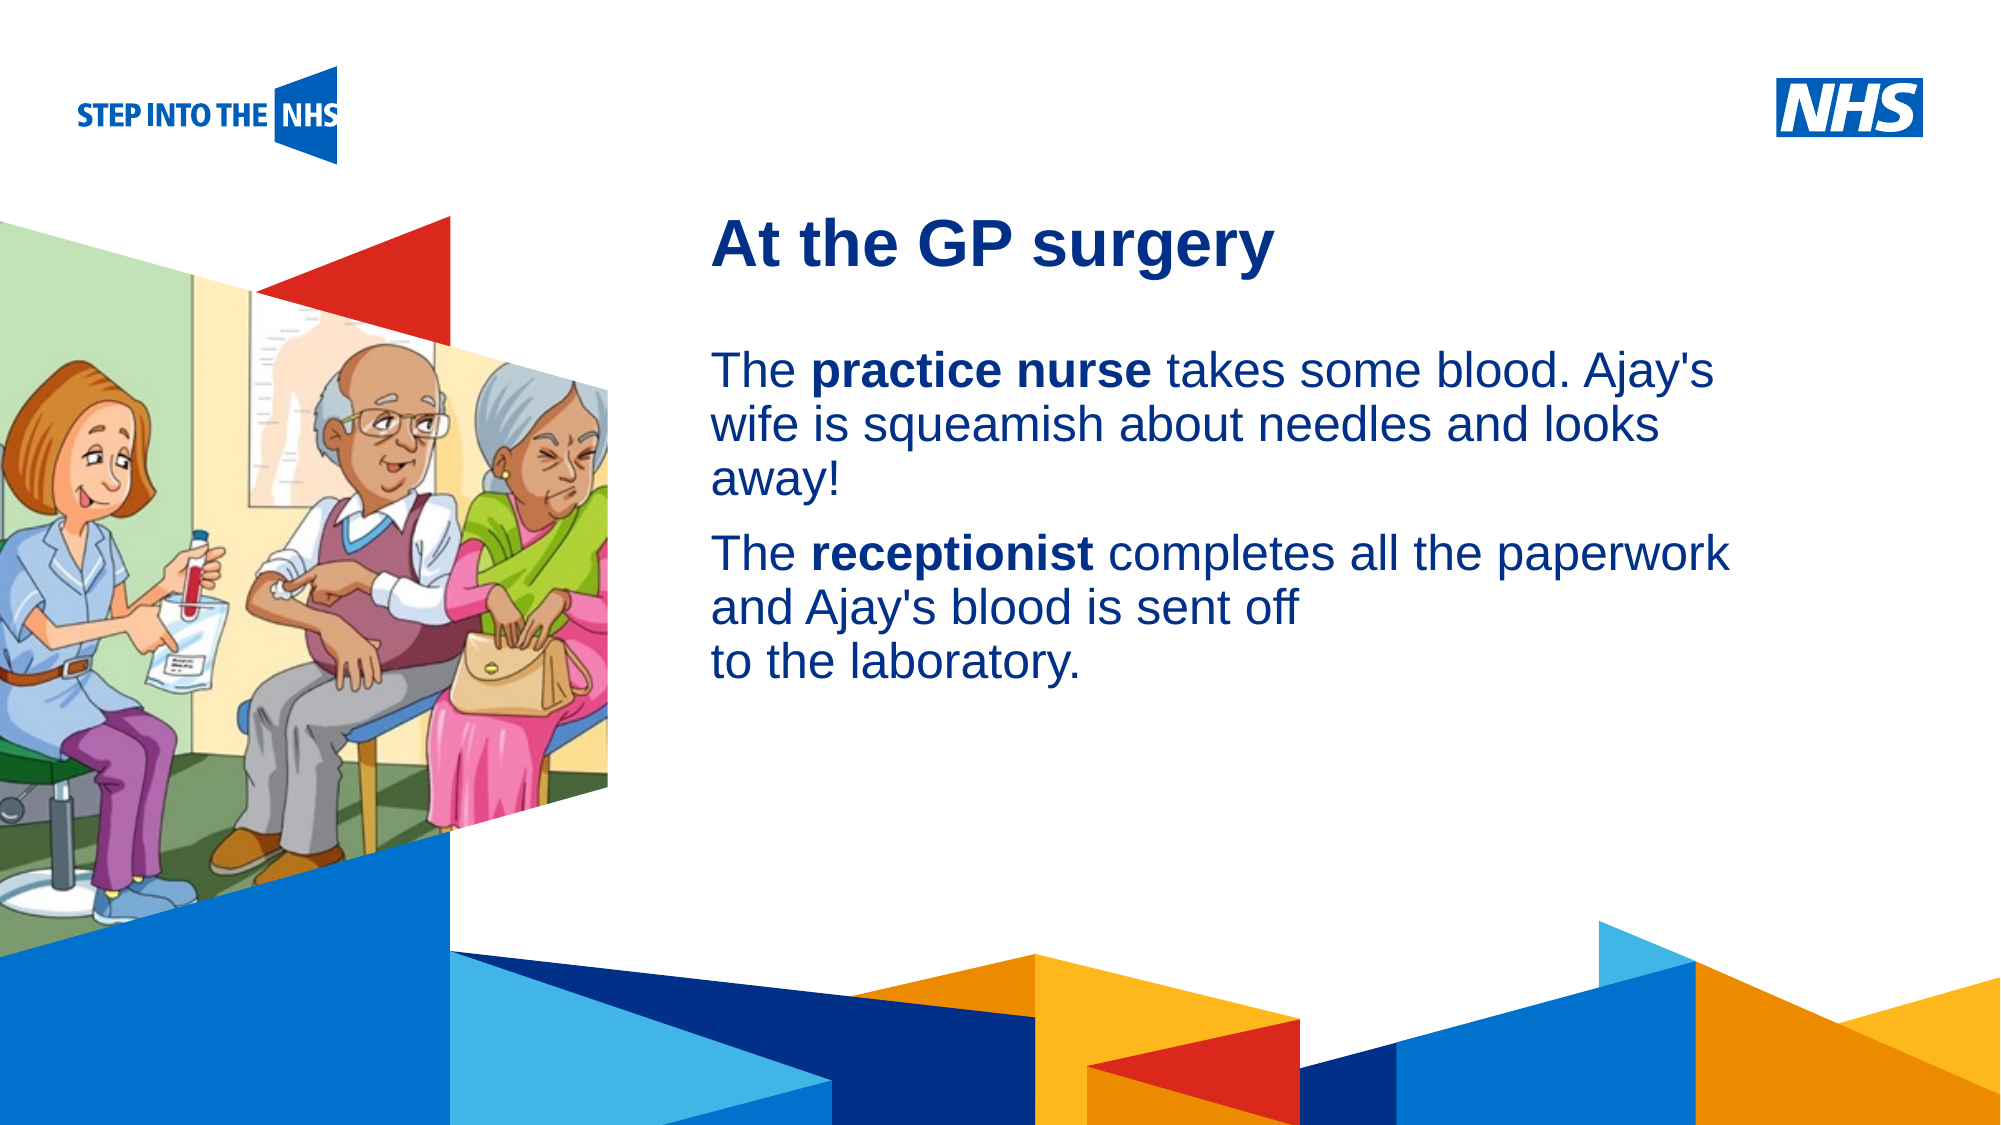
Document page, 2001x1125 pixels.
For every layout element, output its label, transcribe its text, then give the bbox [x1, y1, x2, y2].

title At the GP surgery [710, 208, 1767, 296]
picture [0, 220, 608, 958]
list The practice nurse takes some blood. Ajay's wife is squeamish about needles and looks away! The receptionist completes all the paperwork and Ajay's blood is sent off to the laboratory. [710, 344, 1767, 914]
